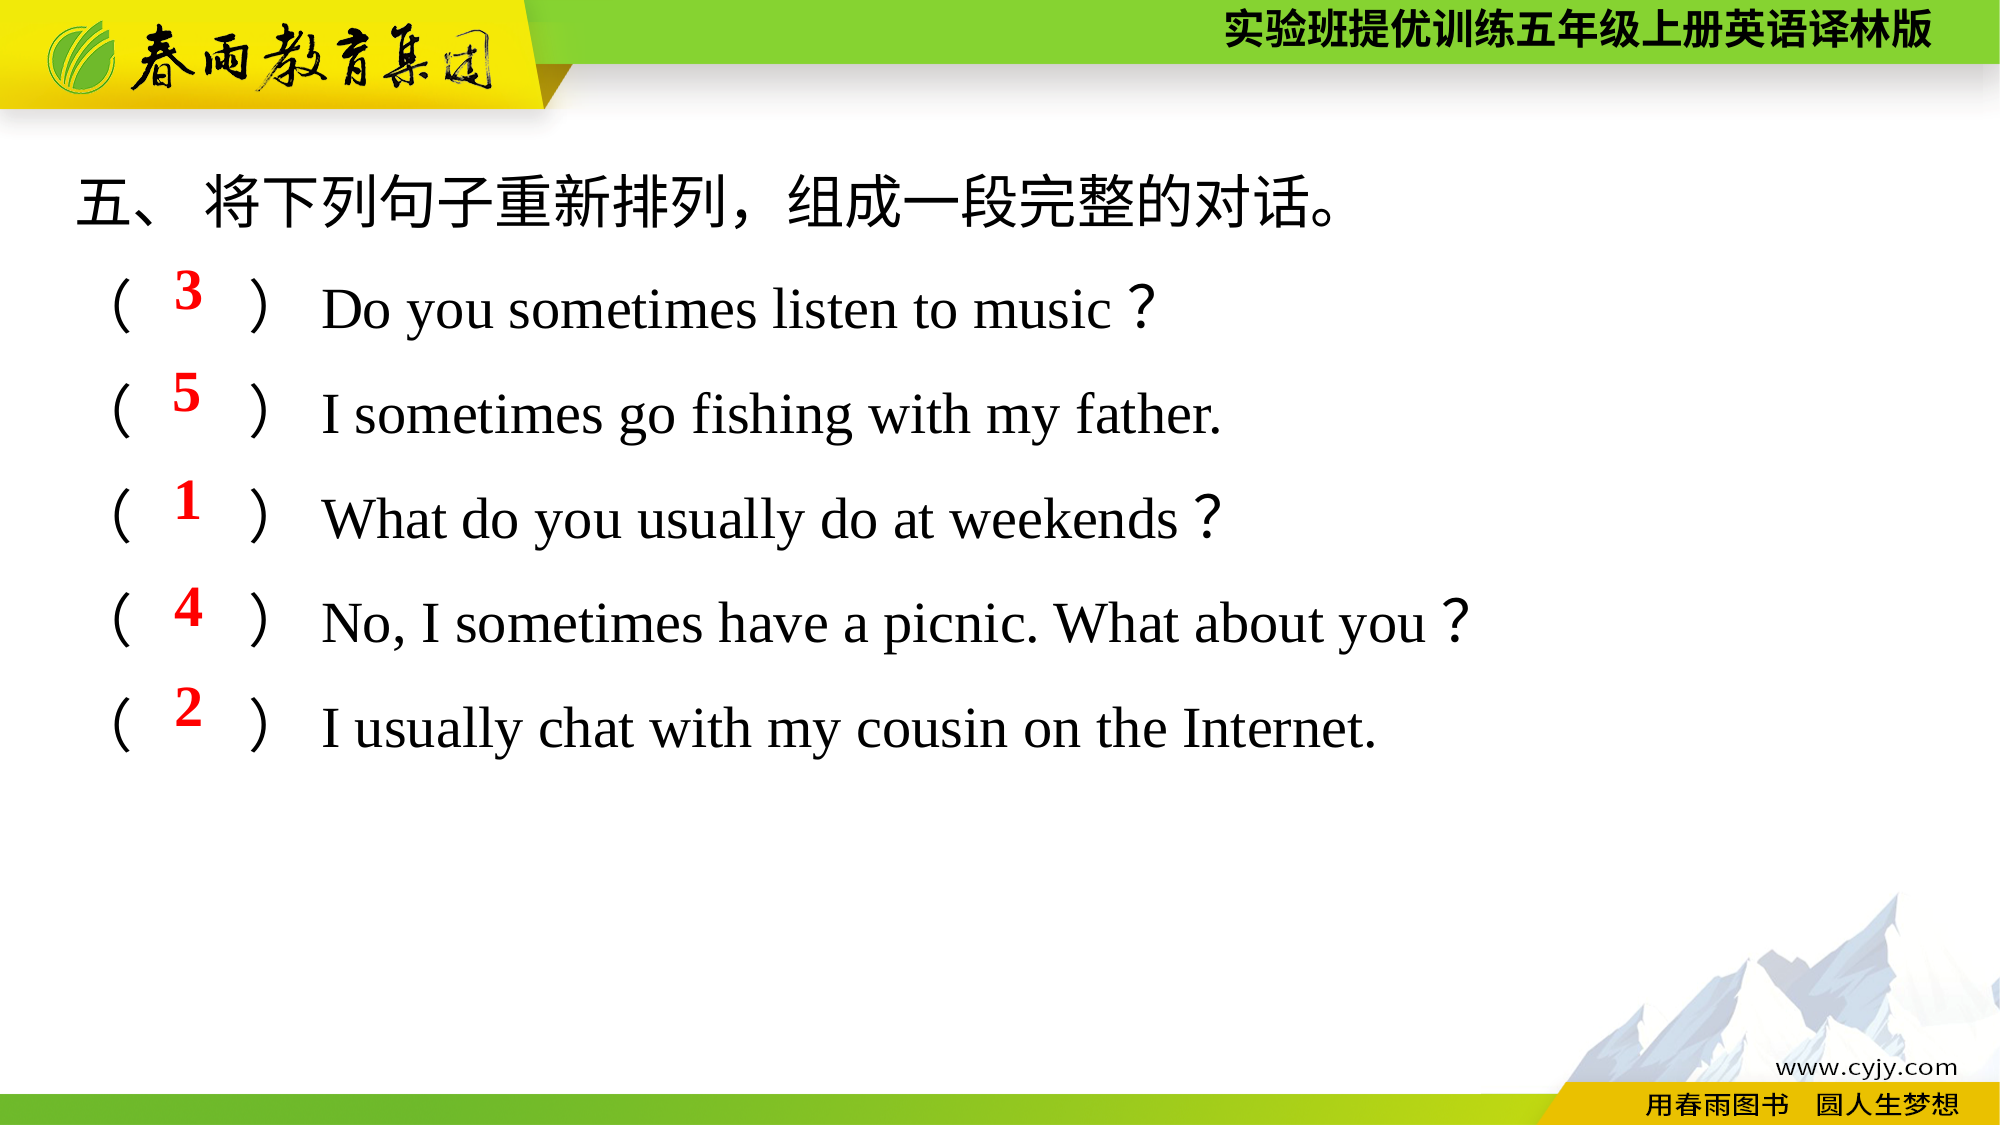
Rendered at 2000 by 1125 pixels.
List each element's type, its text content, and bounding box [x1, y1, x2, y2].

text_box 4 [160, 561, 220, 646]
text_box 1 [158, 453, 218, 539]
picture [0, 0, 2000, 1125]
list 五、 将下列句子重新排列，组成一段完整的对话。 （ ）Do you sometimes listen to music？ （ ）I sometimes go fishing with my father. （ ）What do you usually do at weekends？ （ ）No, I sometimes have a picnic. What about you？ （ ）I usually chat with my cousin on the Internet. [59, 122, 1944, 761]
text_box 3 [160, 243, 220, 329]
text_box 2 [159, 661, 219, 746]
text_box 5 [158, 345, 217, 431]
